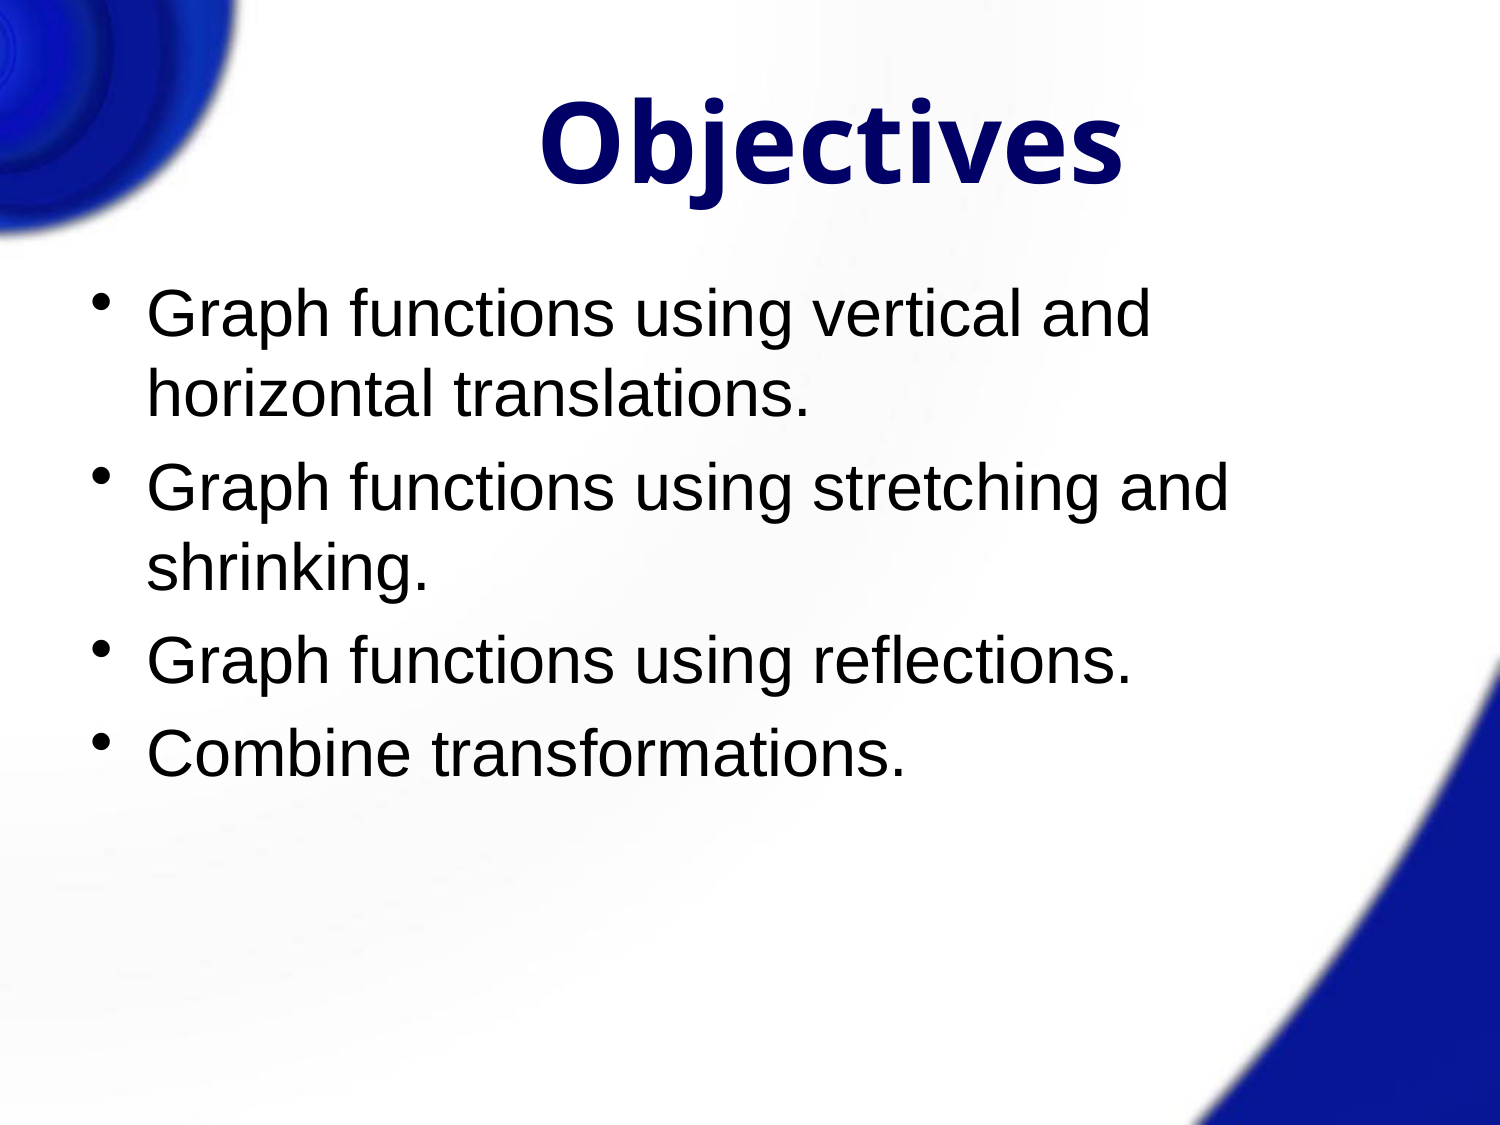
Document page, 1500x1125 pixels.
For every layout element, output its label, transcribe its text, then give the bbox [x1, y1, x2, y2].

title Objectives [162, 44, 1500, 233]
list Graph functions using vertical and horizontal translations. Graph functions using stretching and shrinking. Graph functions using reflections. Combine transformations. [74, 262, 1426, 1006]
picture [0, 0, 1500, 1125]
